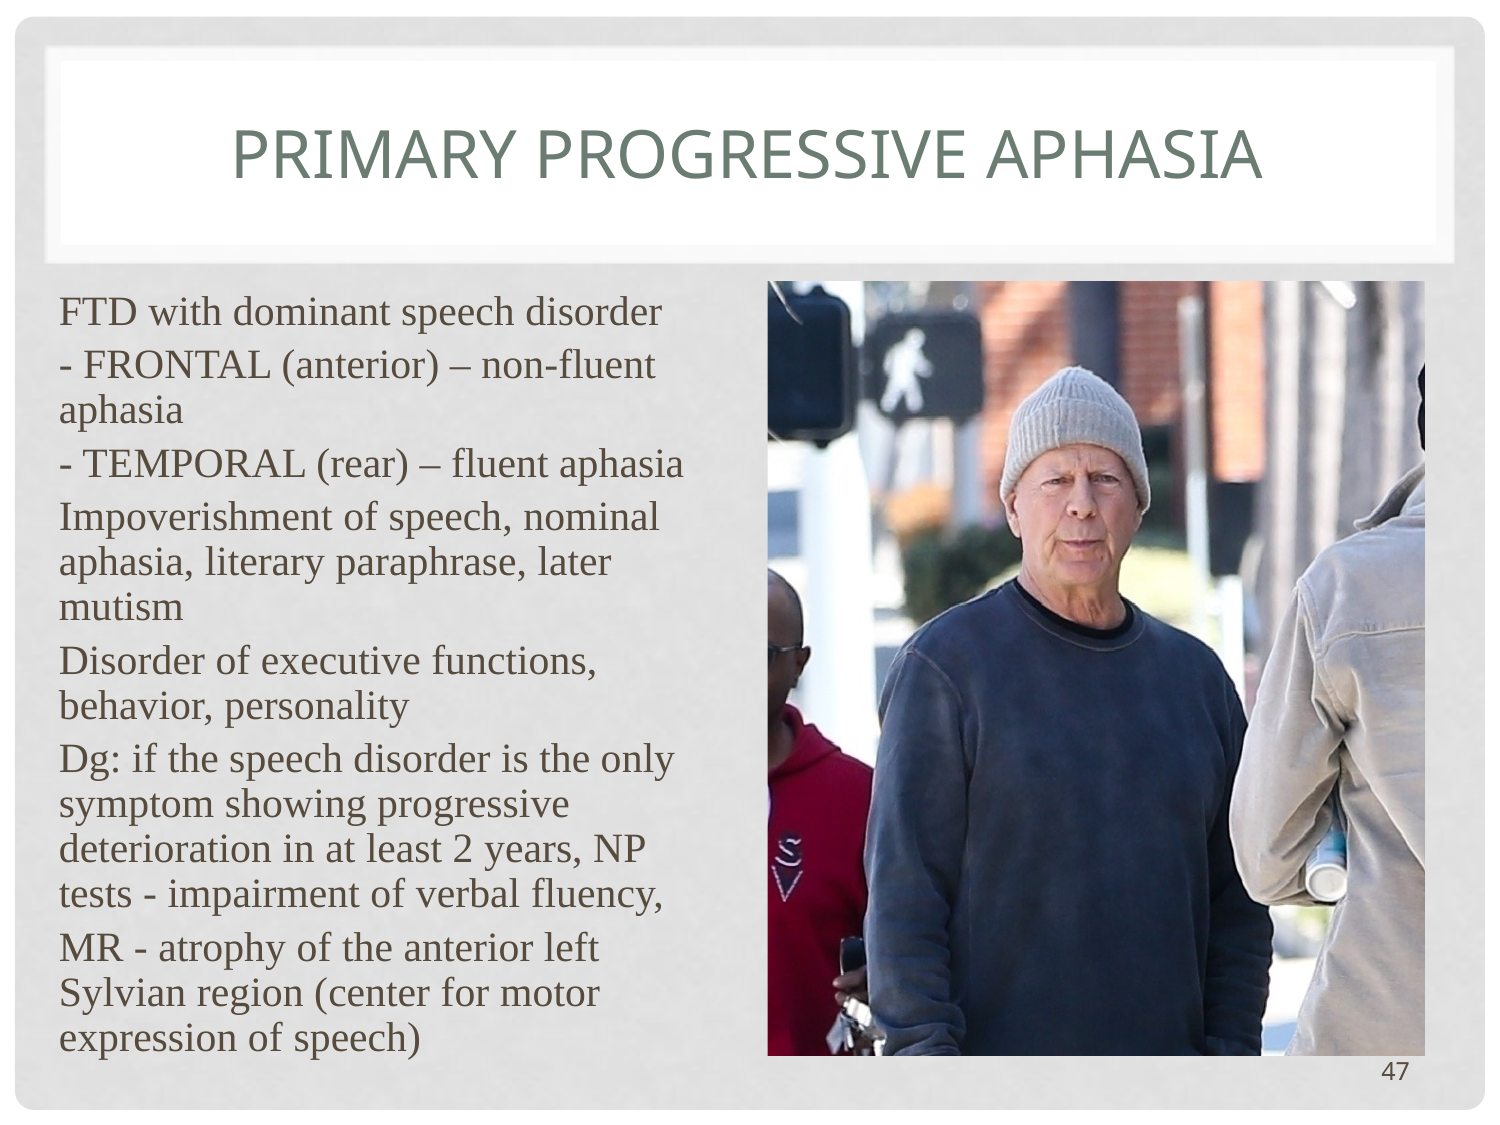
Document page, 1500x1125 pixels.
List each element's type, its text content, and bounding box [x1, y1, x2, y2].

slide_number 47 [1074, 1056, 1425, 1103]
picture [767, 281, 1426, 1056]
text_box FTD with dominant speech disorder - FRONTAL (anterior) – non-fluent aphasia - TEMPORAL (rear) – fluent aphasia Impoverishment of speech, nominal aphasia, literary paraphrase, later mutism Disorder of executive functions, behavior, personality Dg: if the speech disorder is the only symptom showing progressive deterioration in at least 2 years, NP tests - impairment of verbal fluency, MR - atrophy of the anterior left Sylvian region (center for motor expression of speech) [24, 281, 733, 1088]
title PRIMARY PROGRESSIVE APHASIA [69, 66, 1425, 238]
